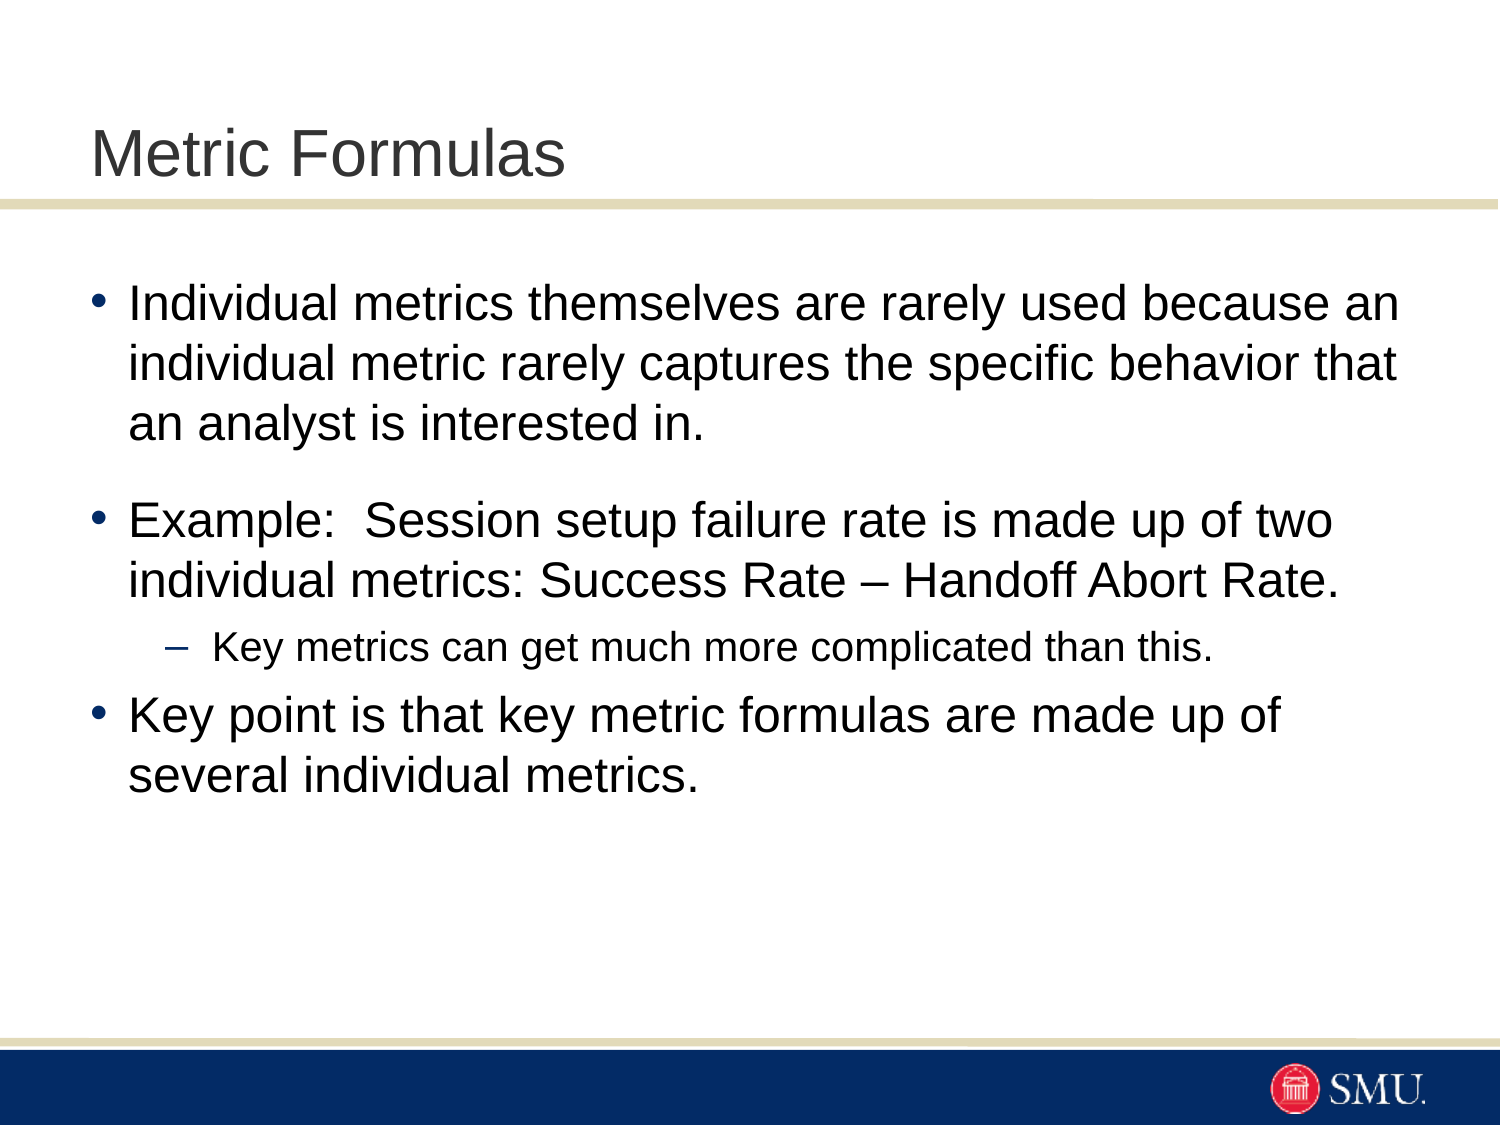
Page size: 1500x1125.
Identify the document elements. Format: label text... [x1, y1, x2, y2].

list Individual metrics themselves are rarely used because an individual metric rarely captures the specific behavior that an analyst is interested in. Example: Session setup failure rate is made up of two individual metrics: Success Rate – Handoff Abort Rate. Key metrics can get much more complicated than this. Key point is that key metric formulas are made up of several individual metrics. [75, 262, 1425, 1005]
title Metric Formulas [75, 9, 1425, 198]
picture [1270, 1063, 1425, 1114]
